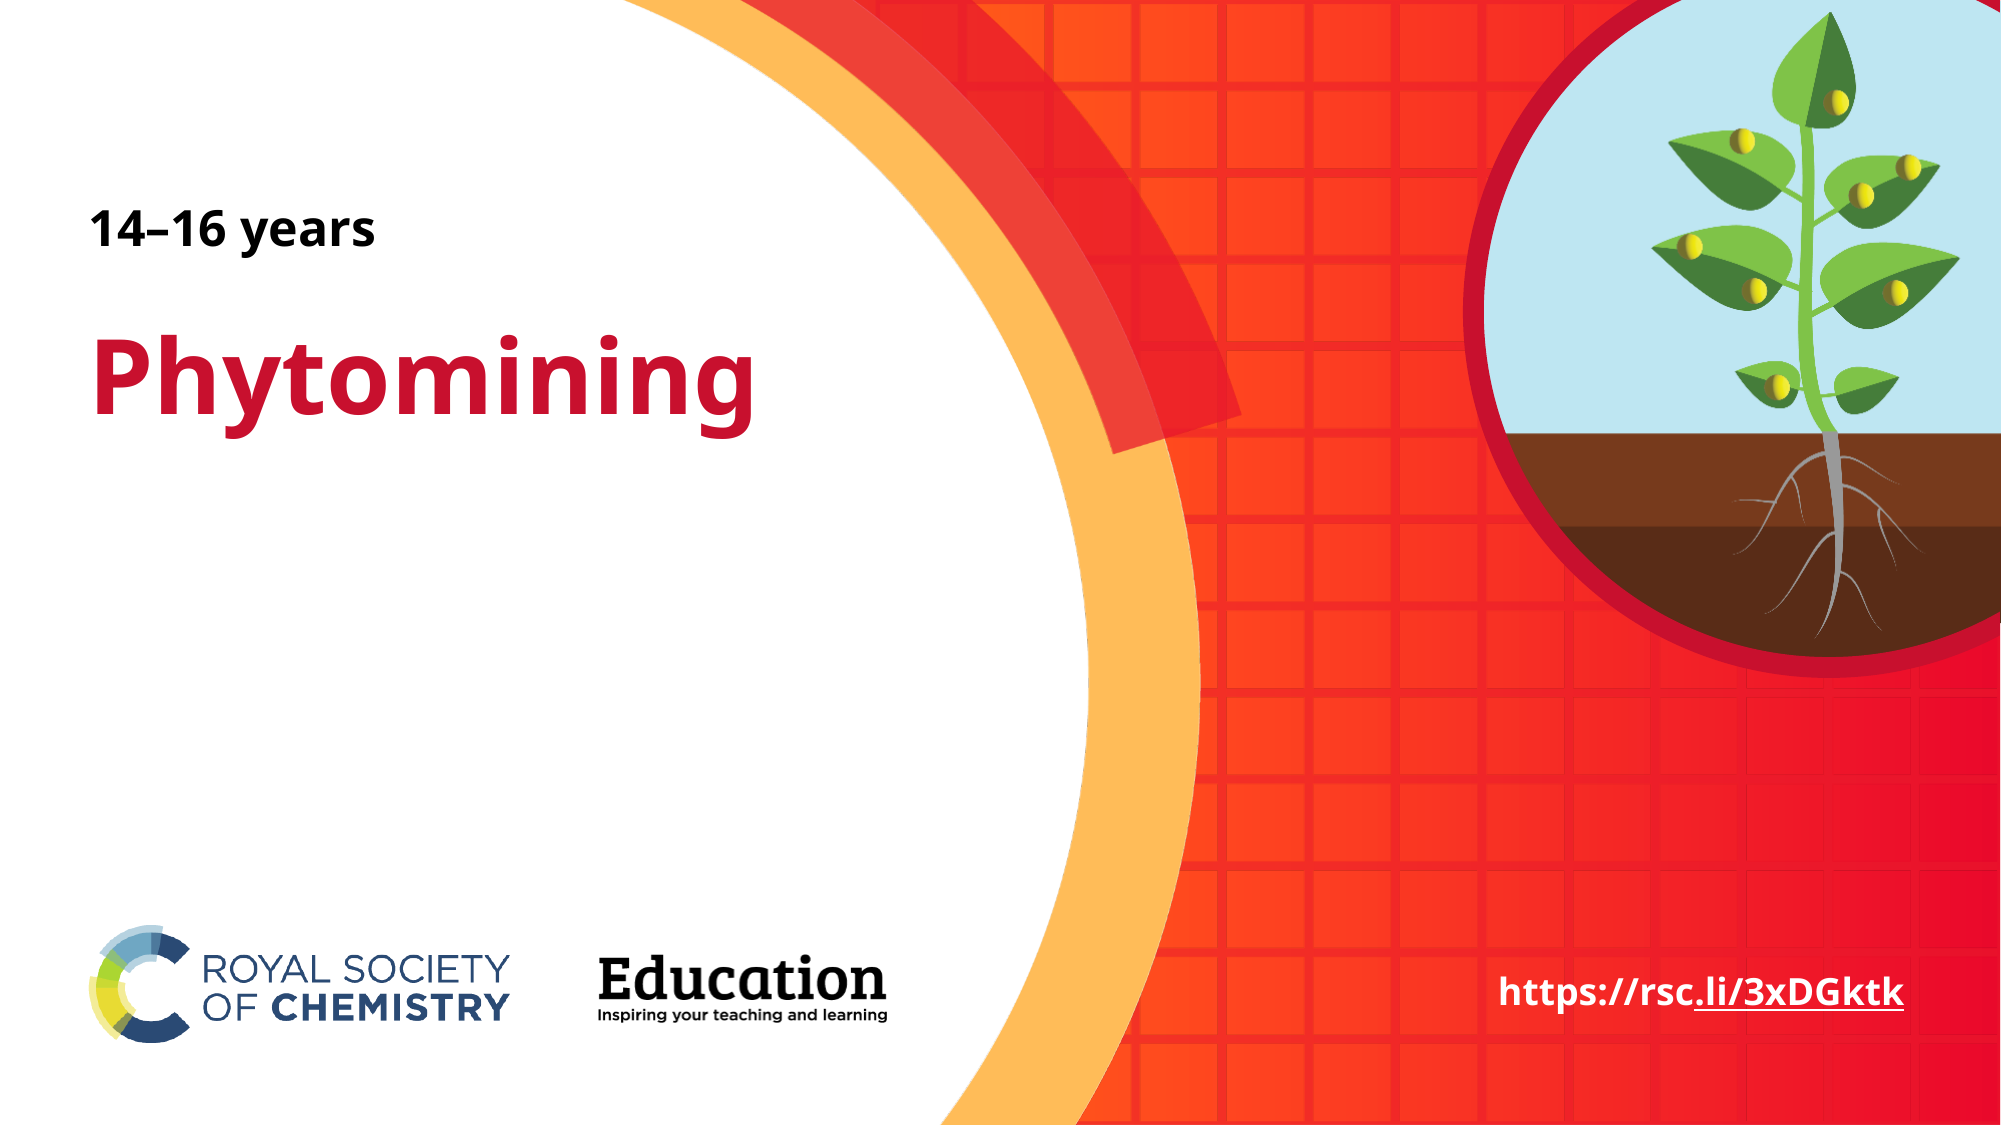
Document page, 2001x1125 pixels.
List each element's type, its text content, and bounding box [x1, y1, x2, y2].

text_box [1472, 0, 2000, 669]
picture [0, 0, 2001, 1125]
subtitle Phytomining [88, 324, 945, 442]
title 14–16 years [88, 203, 945, 259]
text_box https://rsc.li/3xDGktk [1484, 959, 1905, 1015]
